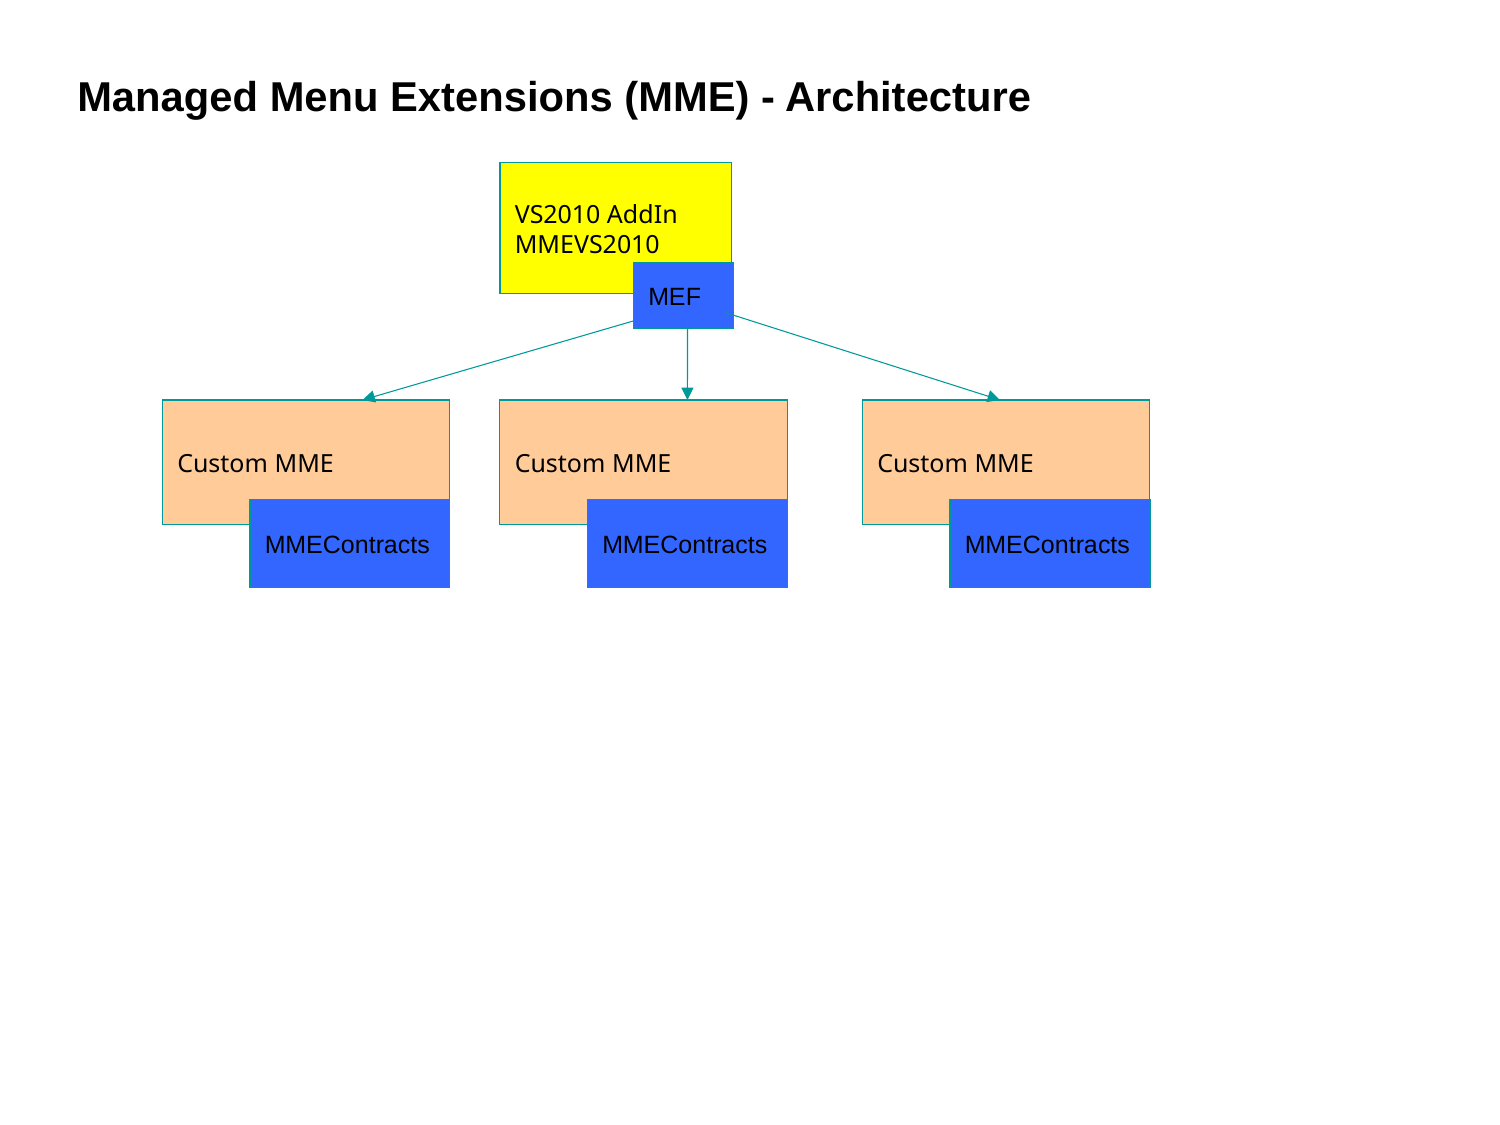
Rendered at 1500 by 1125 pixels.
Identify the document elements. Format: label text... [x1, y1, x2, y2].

text_box [681, 338, 694, 398]
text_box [862, 399, 1151, 588]
text_box [738, 316, 998, 398]
text_box Managed Menu Extensions (MME) - Architecture [62, 62, 1063, 128]
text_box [499, 162, 734, 329]
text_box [162, 399, 451, 588]
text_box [499, 399, 788, 588]
text_box [364, 338, 576, 398]
